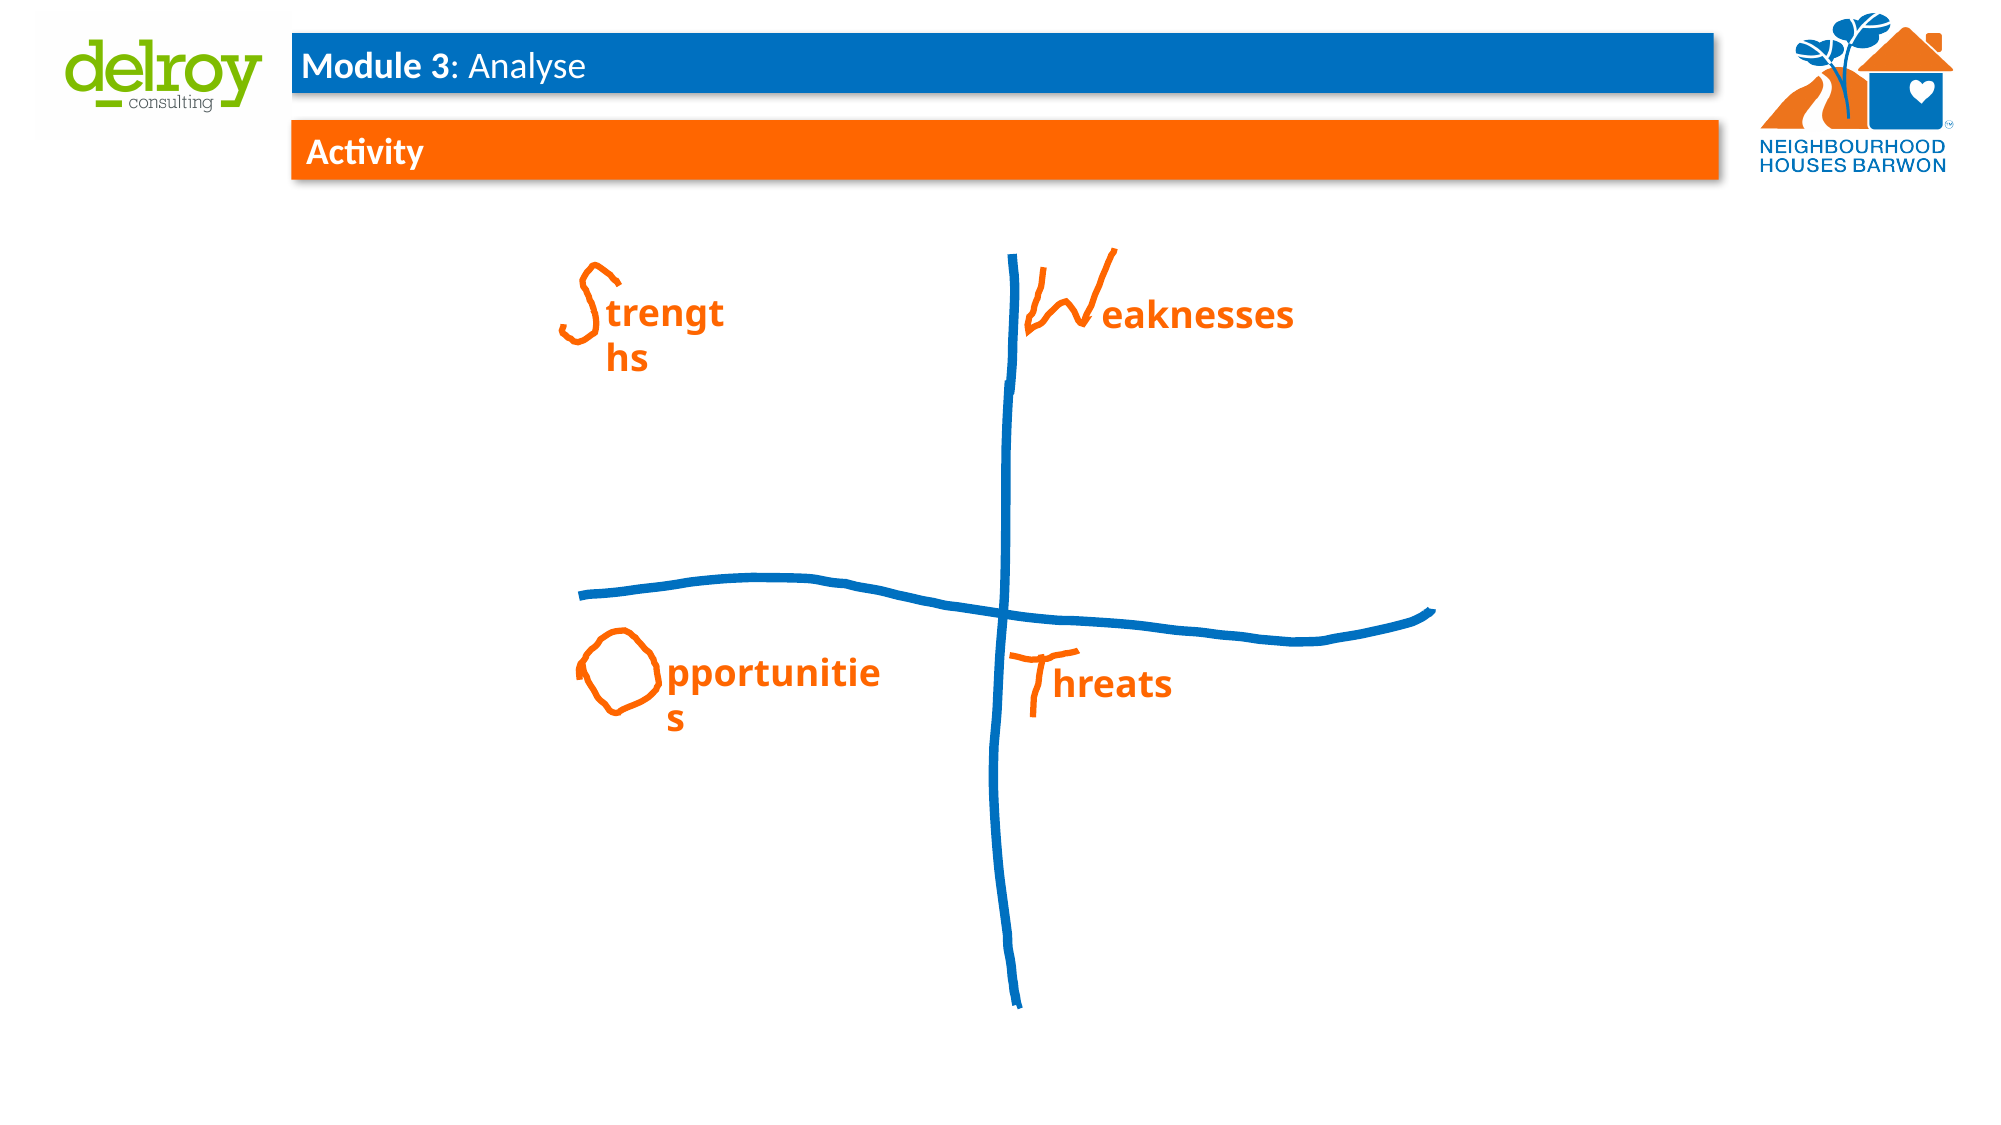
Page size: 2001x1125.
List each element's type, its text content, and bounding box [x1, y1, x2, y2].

picture [35, 11, 292, 140]
text_box [581, 263, 618, 303]
text_box [1031, 684, 1037, 718]
text_box [560, 305, 590, 344]
text_box Module 3: Analyse [292, 33, 1714, 93]
text_box [1003, 253, 1016, 602]
text_box [577, 629, 651, 715]
text_box [578, 576, 1433, 644]
text_box Activity [291, 120, 1719, 180]
text_box [992, 615, 1019, 1006]
text_box [1026, 248, 1116, 333]
text_box trengths [590, 281, 753, 387]
picture [1759, 11, 1955, 176]
text_box hreats [1037, 652, 1286, 712]
text_box [1009, 653, 1037, 661]
text_box pportunities [651, 641, 900, 747]
text_box eaknesses [1086, 283, 1359, 344]
